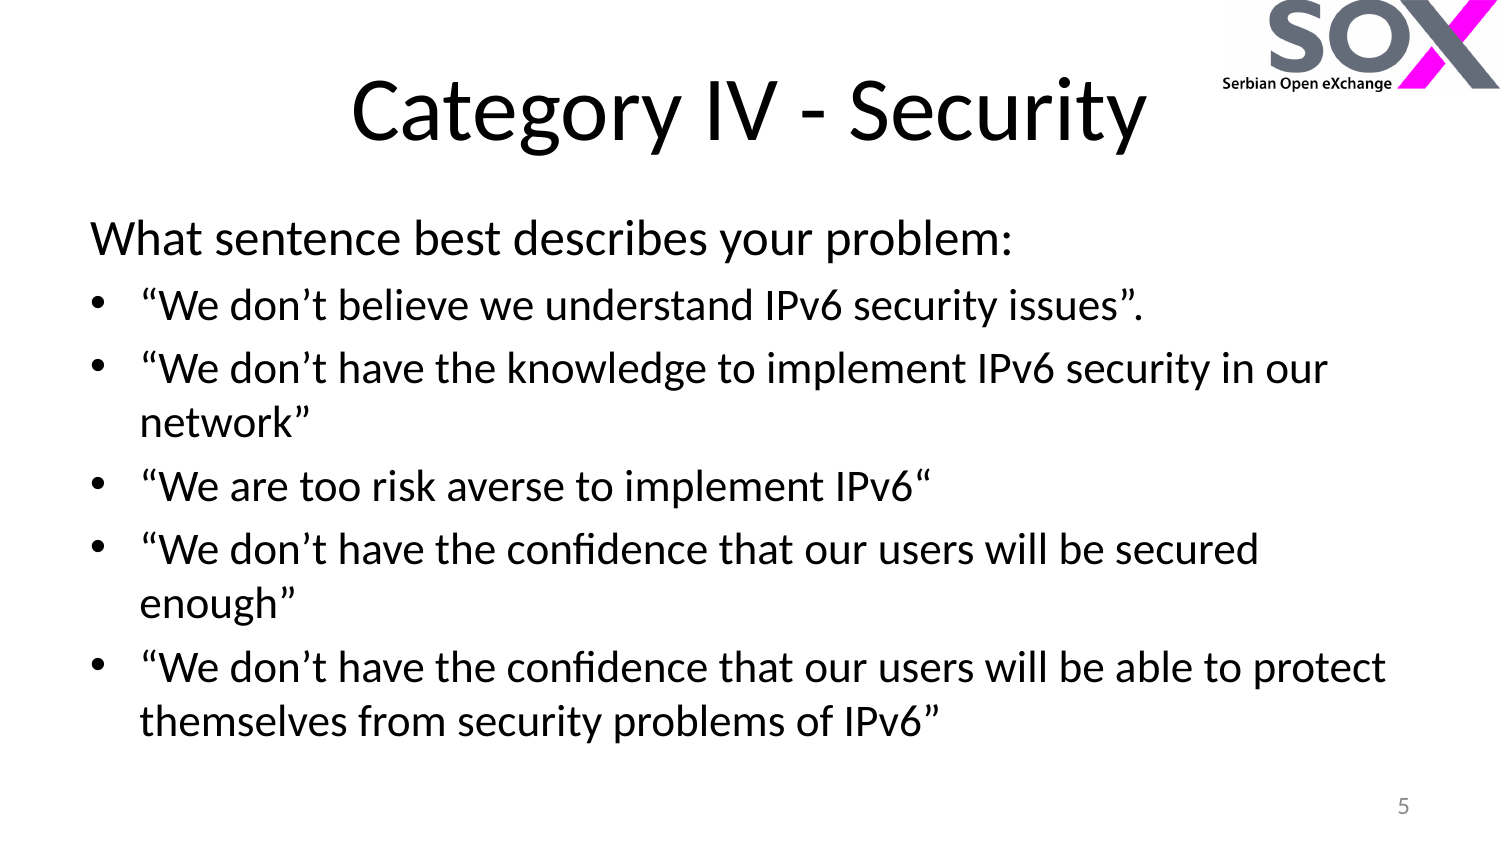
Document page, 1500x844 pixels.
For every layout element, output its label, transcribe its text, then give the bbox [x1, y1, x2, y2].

slide_number 5 [1074, 782, 1425, 827]
picture [1223, 0, 1500, 92]
list What sentence best describes your problem: “We don’t believe we understand IPv6 security issues”. “We don’t have the knowledge to implement IPv6 security in our network” “We are too risk averse to implement IPv6“ “We don’t have the confidence that our users will be secured enough” “We don’t have the confidence that our users will be able to protect themselves from security problems of IPv6” [75, 196, 1425, 754]
title Category IV - Security [75, 33, 1425, 175]
